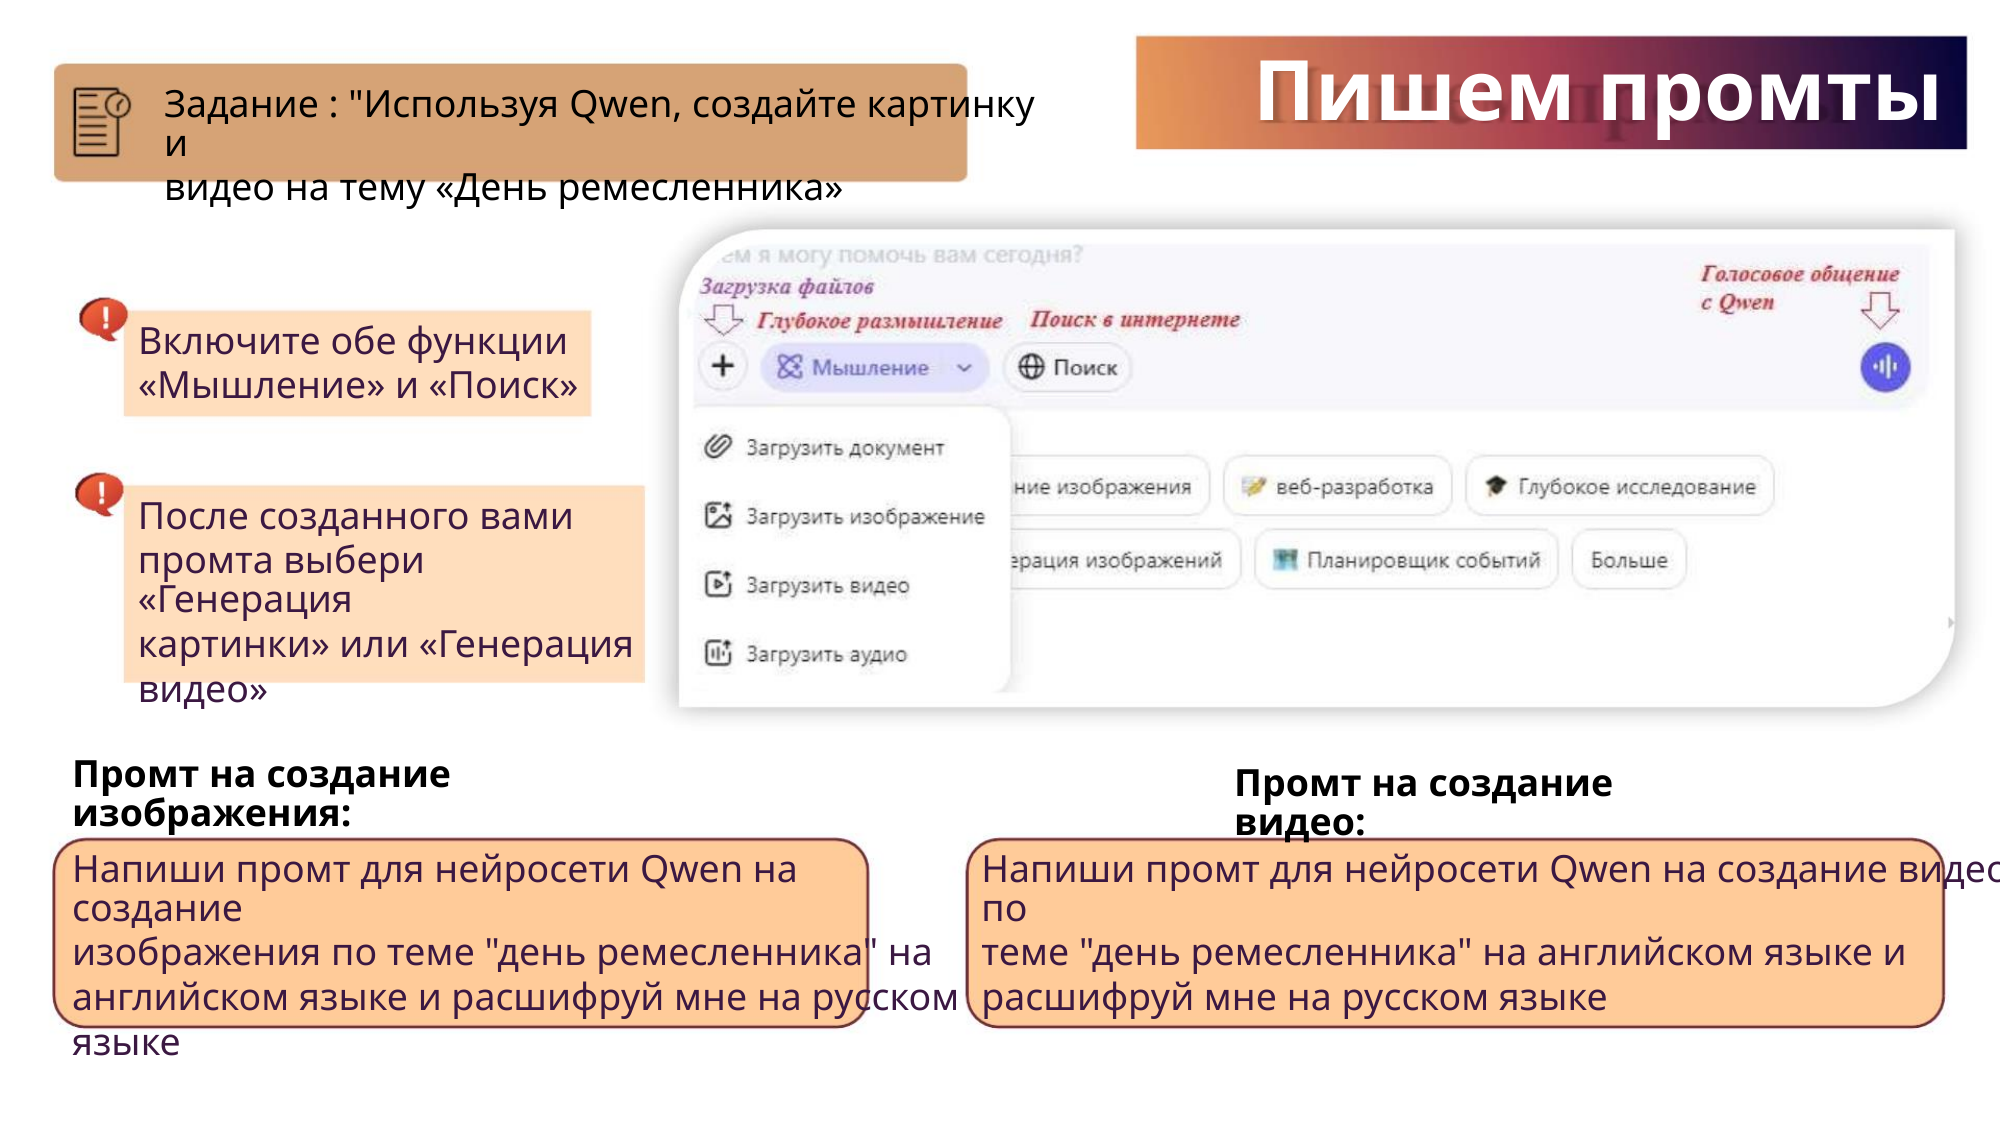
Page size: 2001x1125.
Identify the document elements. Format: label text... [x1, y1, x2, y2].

text_box Напиши промт для нейросети Qwen на создание изображения по теме "день ремесленника" на английском языке и расшифруй мне на русском языке [71, 851, 963, 1064]
text_box Задание : "Используя Qwen, создайте картинку и видео на тему «День ремесленника» [164, 85, 1064, 208]
text_box Промт на создание изображения: [71, 755, 719, 834]
text_box Промт на создание видео: [1234, 764, 1738, 843]
text_box [0, 0, 2000, 1125]
text_box Включите обе функции «Мышление» и «Поиск» [138, 322, 592, 406]
text_box Пишем промты [1253, 50, 1975, 138]
text_box После созданного вами промта выбери «Генерация картинки» или «Генерация видео» [138, 497, 641, 710]
text_box Напиши промт для нейросети Qwen на создание видео по теме "день ремесленника" на английском языке и расшифруй мне на русском языке [981, 851, 2000, 1019]
